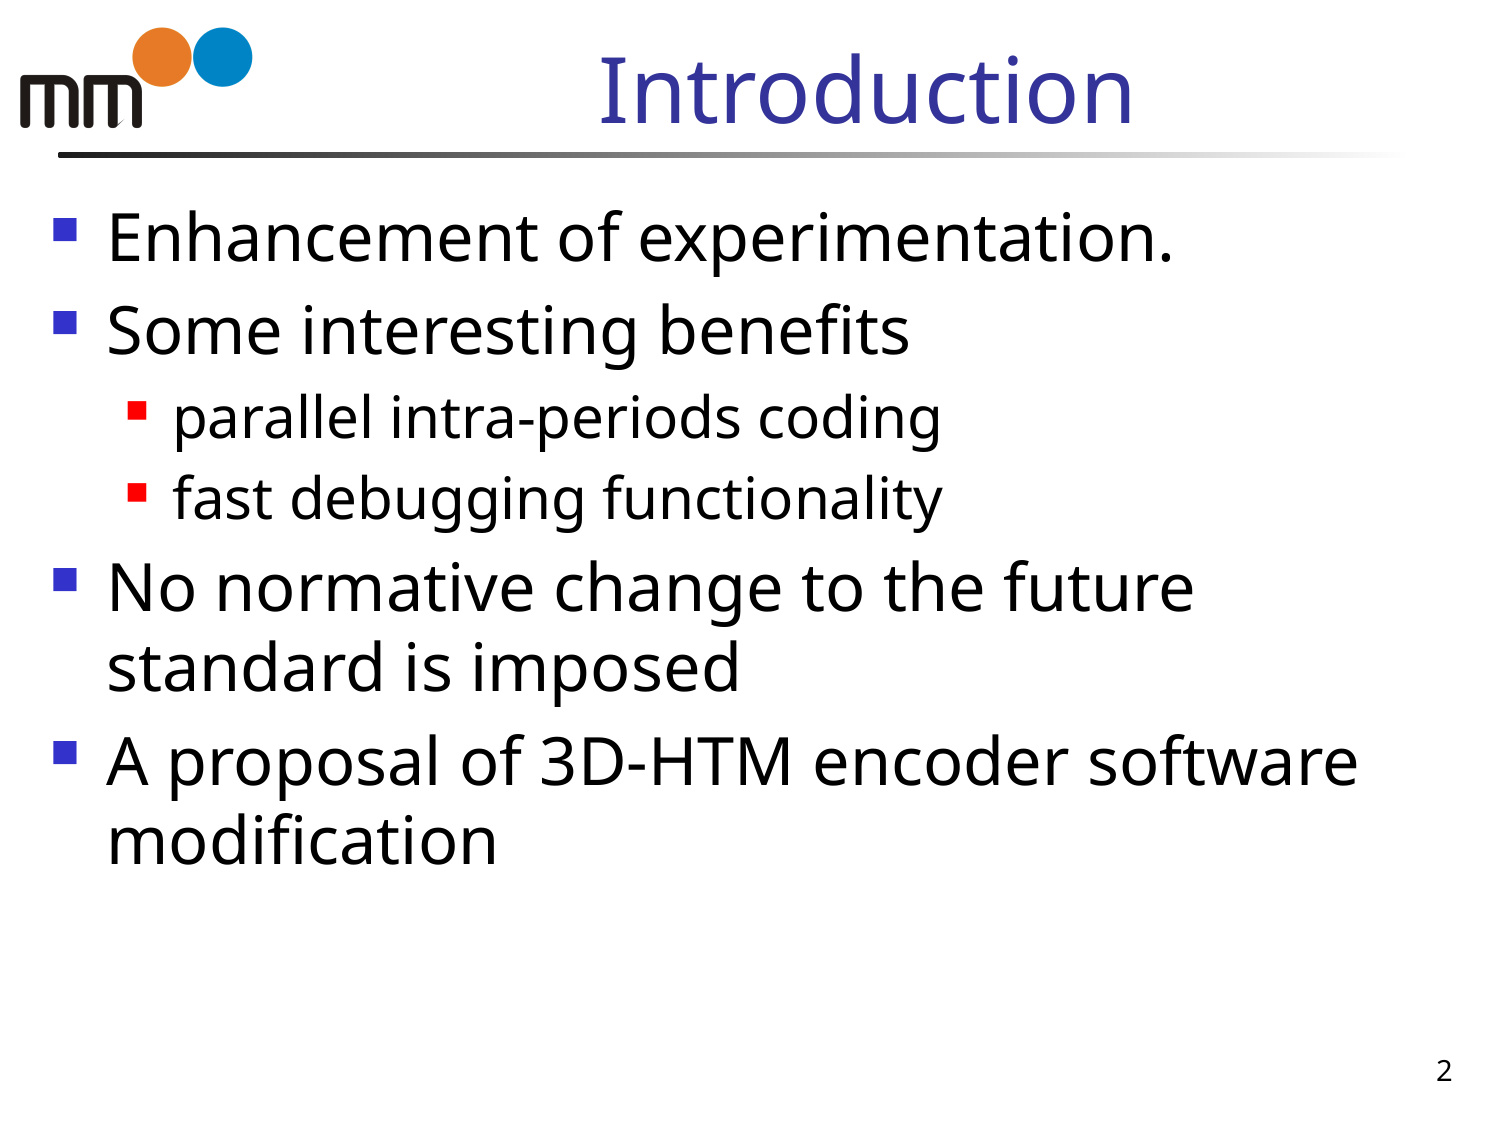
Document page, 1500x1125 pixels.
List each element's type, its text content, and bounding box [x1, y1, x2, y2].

title Introduction [269, 23, 1468, 150]
list Enhancement of experimentation. Some interesting benefits parallel intra-periods coding fast debugging functionality No normative change to the future standard is imposed A proposal of 3D-HTM encoder software modification [35, 187, 1469, 1006]
slide_number 2 [1154, 1023, 1468, 1100]
